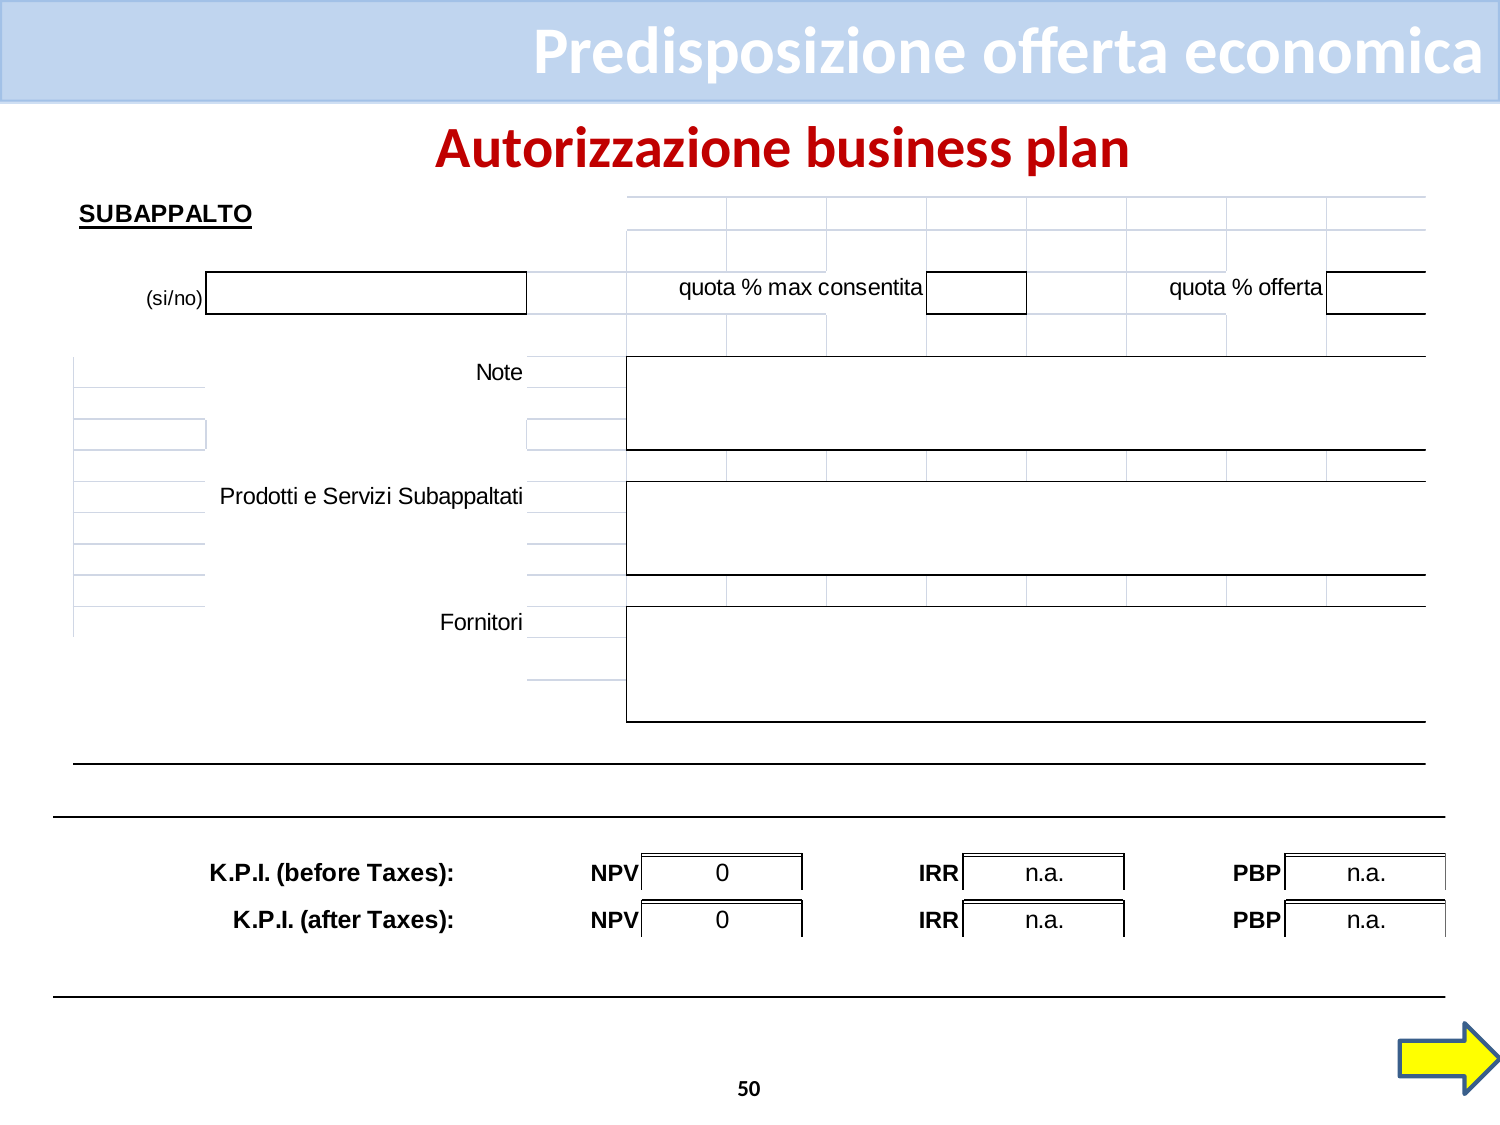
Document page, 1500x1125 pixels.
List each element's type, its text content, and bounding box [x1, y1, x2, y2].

picture [72, 196, 1428, 767]
picture [52, 816, 1448, 1000]
text_box 50 [573, 1057, 924, 1118]
text_box Autorizzazione business plan [4, 101, 1500, 185]
text_box Predisposizione offerta economica [407, 0, 1500, 95]
text_box [1397, 1021, 1500, 1096]
